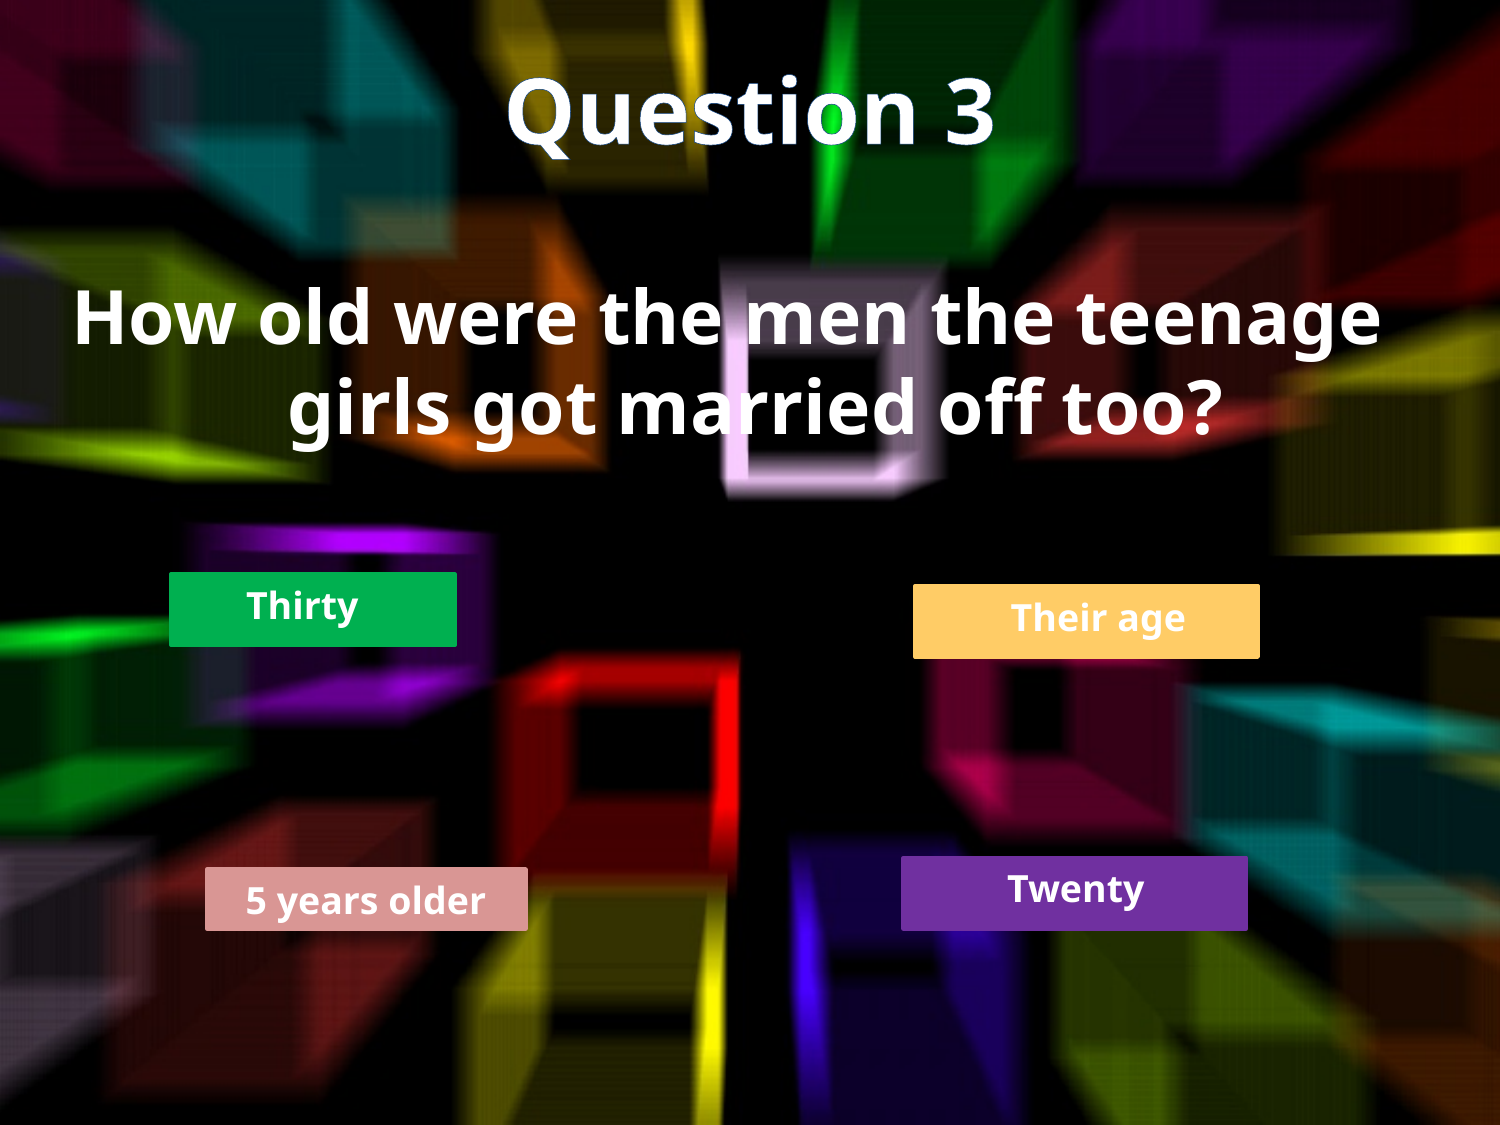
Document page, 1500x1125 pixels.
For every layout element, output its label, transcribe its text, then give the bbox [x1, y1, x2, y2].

text_box Thirty [171, 574, 443, 634]
text_box [913, 584, 1260, 659]
text_box 5 years older [218, 869, 514, 930]
picture [0, 0, 1500, 1125]
text_box Their age [927, 586, 1270, 646]
text_box [169, 572, 457, 647]
text_box [205, 867, 528, 931]
text_box Question 3 [74, 45, 1425, 233]
text_box [901, 856, 1248, 931]
text_box How old were the men the teenage girls got married off too? [29, 262, 1425, 468]
text_box Twenty [915, 857, 1247, 918]
